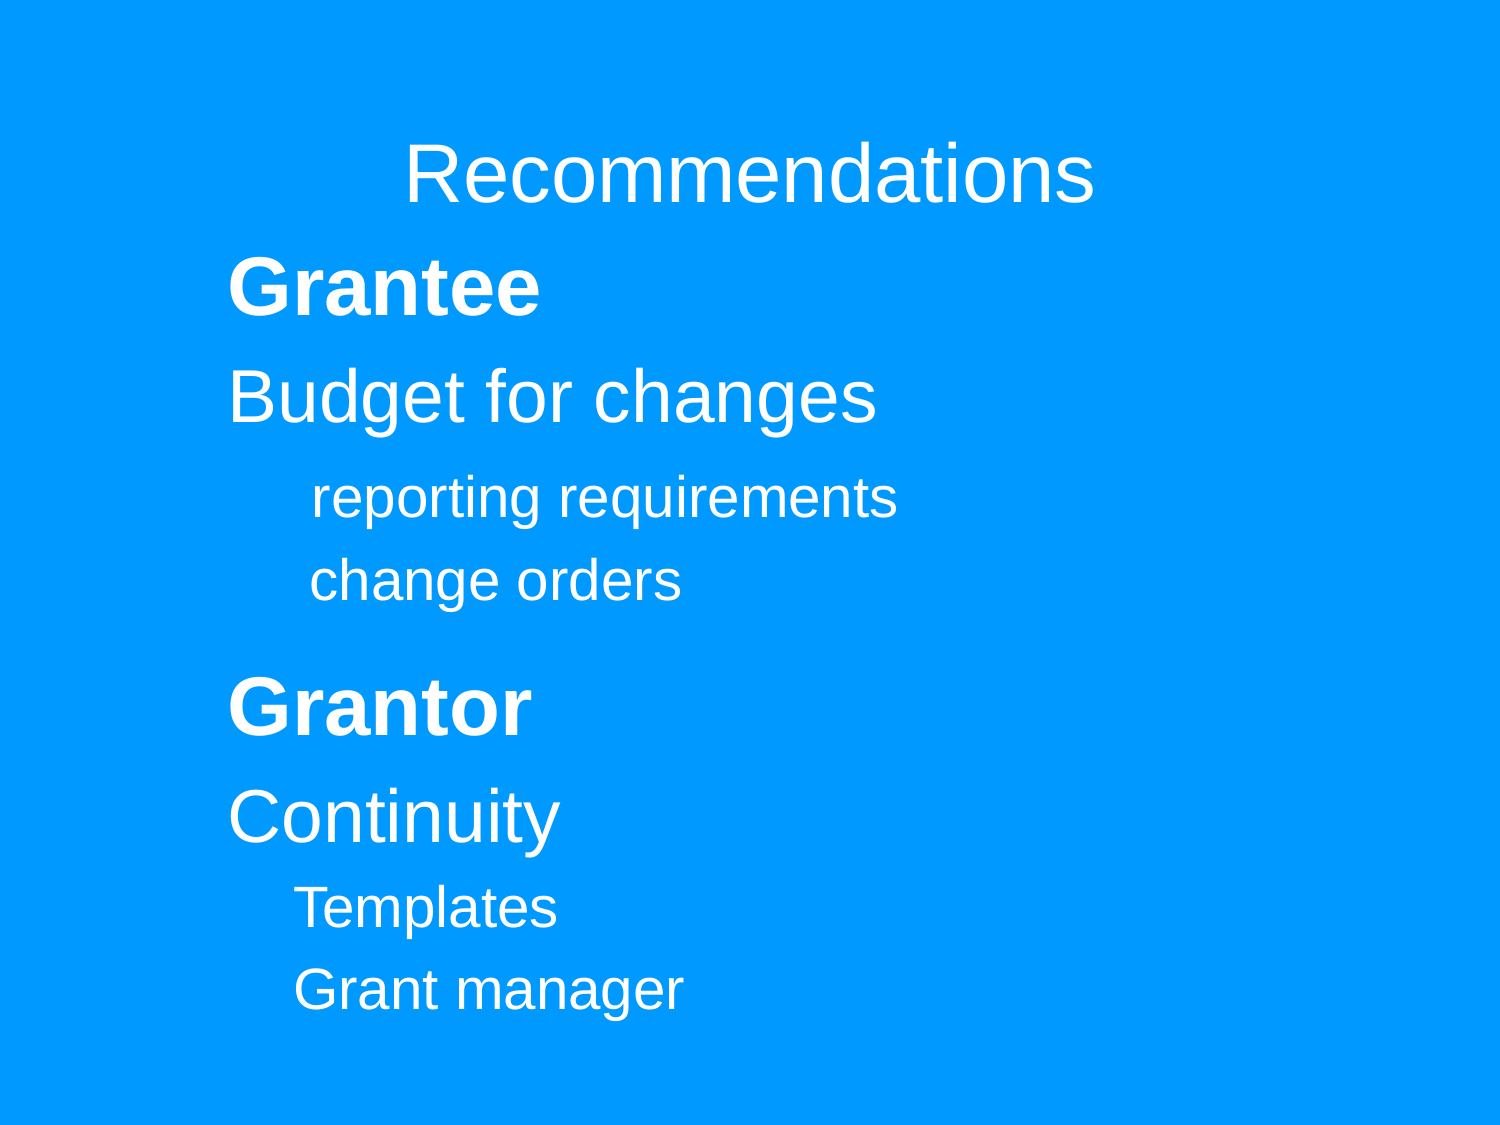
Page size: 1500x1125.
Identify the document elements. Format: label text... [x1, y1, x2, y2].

title Recommendations [75, 62, 1425, 275]
list Grantee Budget for changes reporting requirements change orders Grantor Continuity Templates Grant manager [212, 224, 1250, 1025]
